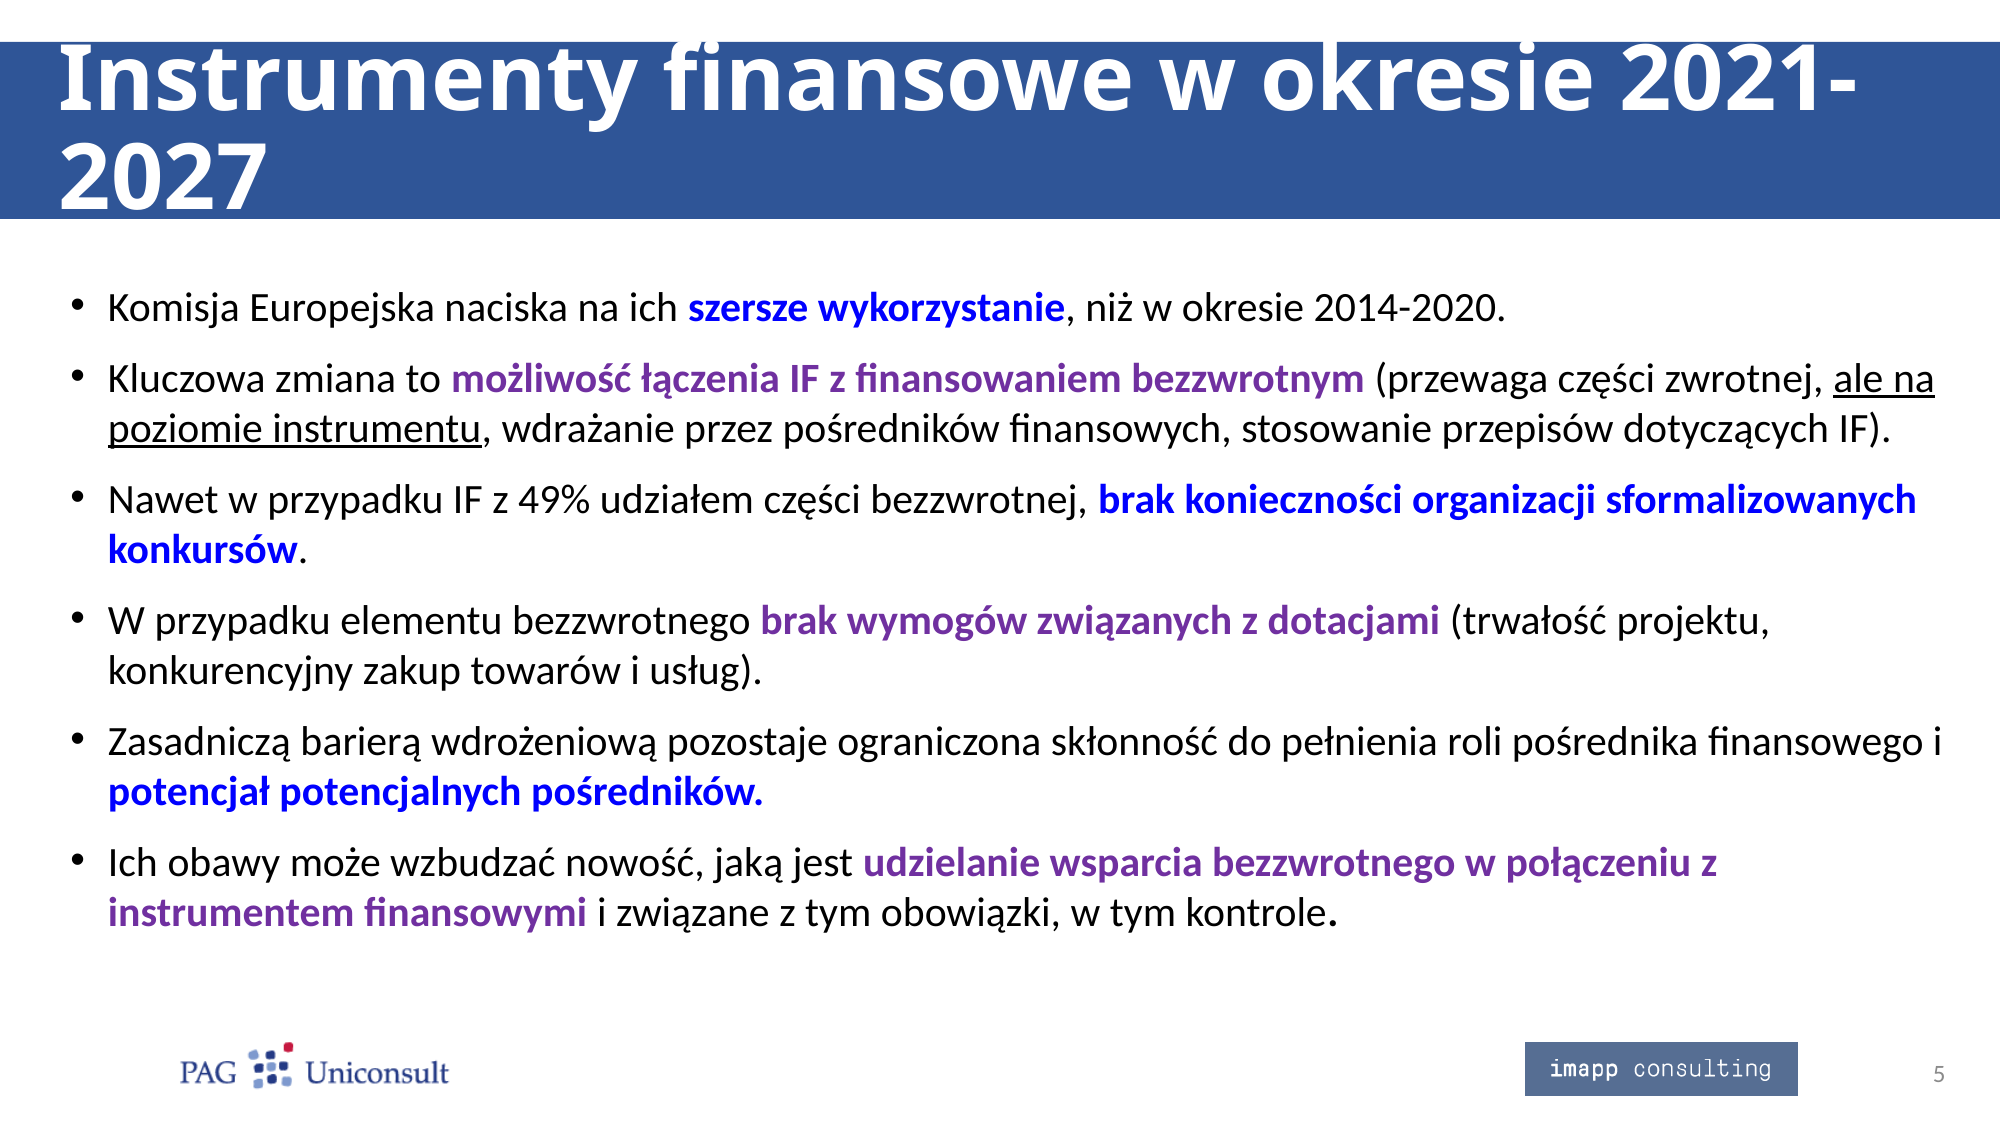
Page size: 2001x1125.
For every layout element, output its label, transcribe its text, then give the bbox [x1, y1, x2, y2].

picture [165, 1040, 475, 1113]
list Komisja Europejska naciska na ich szersze wykorzystanie, niż w okresie 2014-2020. Kluczowa zmiana to możliwość łączenia IF z finansowaniem bezzwrotnym (przewaga części zwrotnej, ale na poziomie instrumentu, wdrażanie przez pośredników finansowych, stosowanie przepisów dotyczących IF). Nawet w przypadku IF z 49% udziałem części bezzwrotnej, brak konieczności organizacji sformalizowanych konkursów. W przypadku elementu bezzwrotnego brak wymogów związanych z dotacjami (trwałość projektu, konkurencyjny zakup towarów i usług). Zasadniczą barierą wdrożeniową pozostaje ograniczona skłonność do pełnienia roli pośrednika finansowego i potencjał potencjalnych pośredników. Ich obawy może wzbudzać nowość, jaką jest udzielanie wsparcia bezzwrotnego w połączeniu z instrumentem finansowymi i związane z tym obowiązki, w tym kontrole. [55, 271, 1961, 1021]
title Instrumenty finansowe w okresie 2021-2027 [0, 41, 2000, 219]
slide_number 5 [1862, 1042, 1961, 1103]
